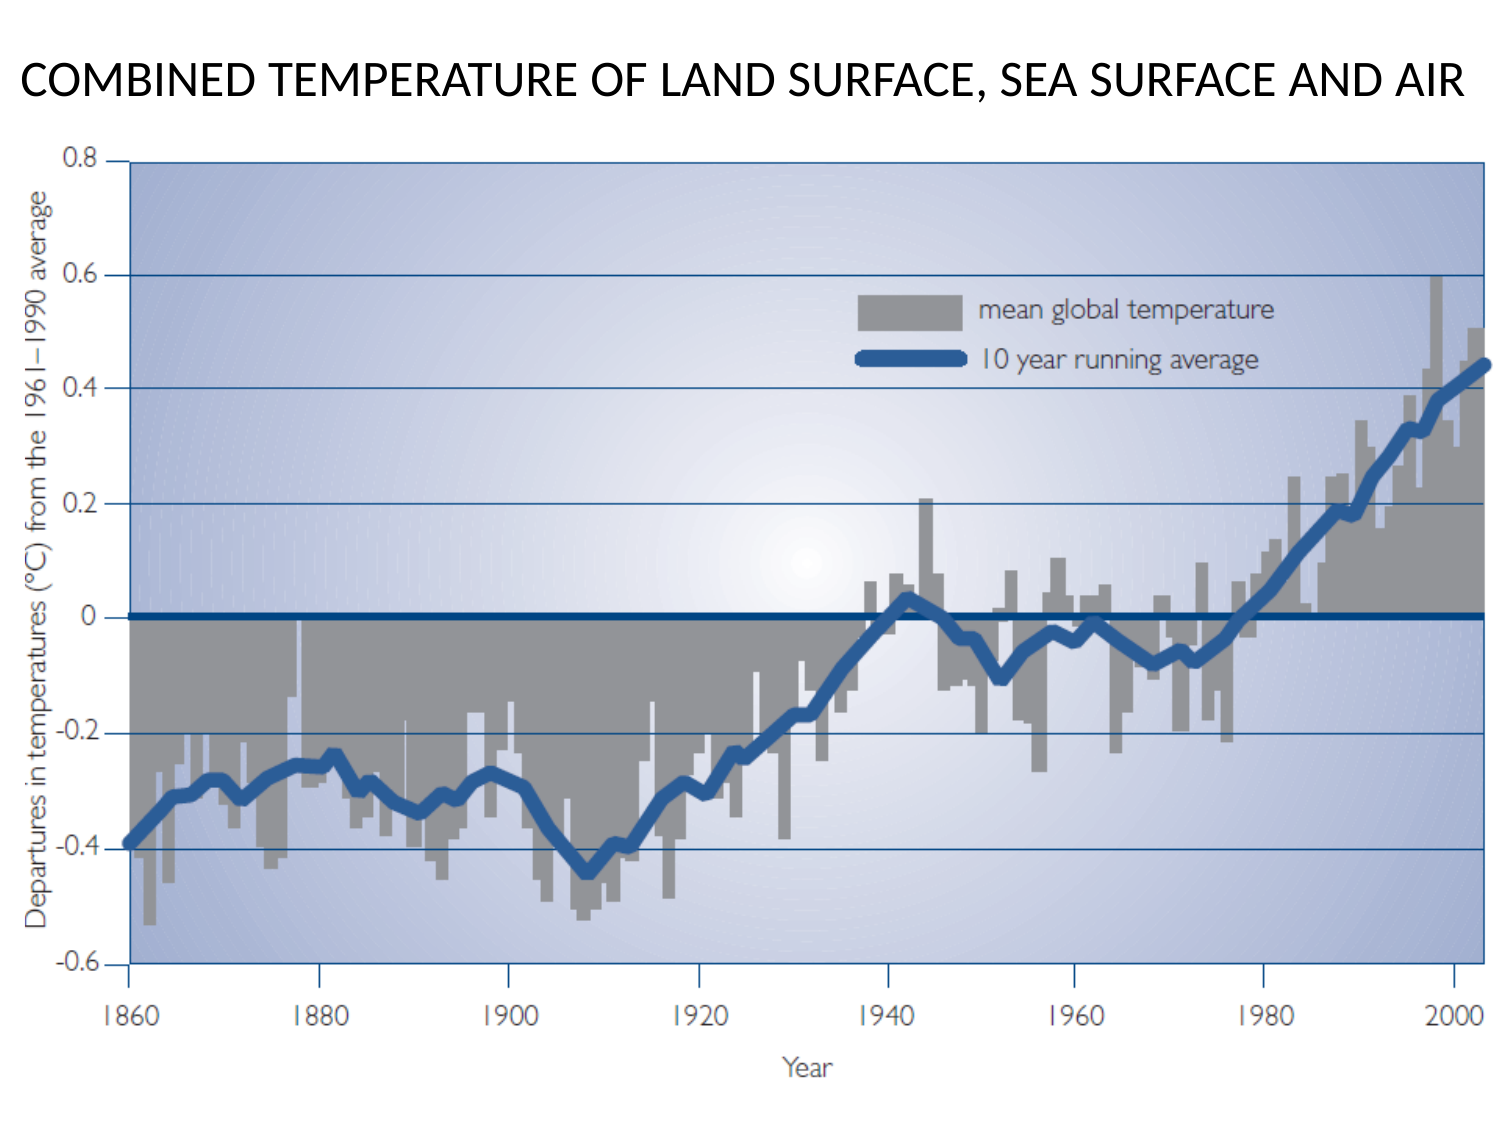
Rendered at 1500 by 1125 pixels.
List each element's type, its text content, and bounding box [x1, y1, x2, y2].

picture [24, 137, 1500, 1108]
title COMBINED TEMPERATURE OF LAND SURFACE, SEA SURFACE AND AIR [0, 12, 1500, 200]
